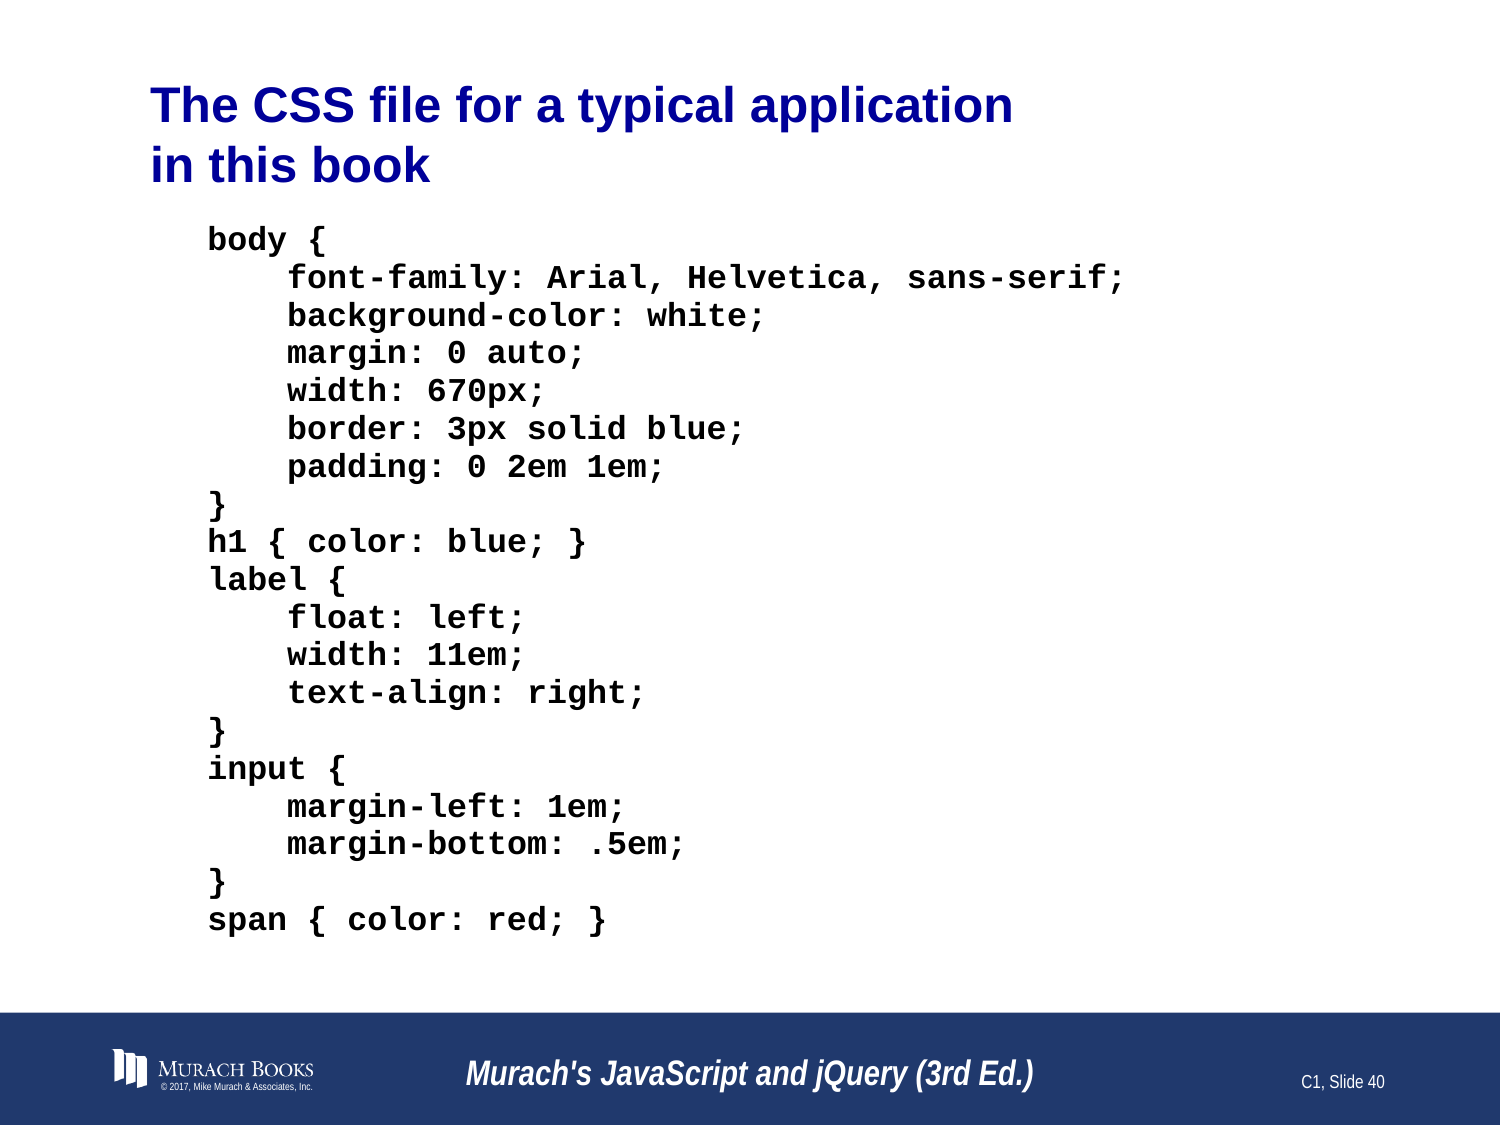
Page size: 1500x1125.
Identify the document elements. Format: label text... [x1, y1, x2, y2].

slide_number C1, Slide 40 [1087, 1025, 1400, 1100]
slide_number Murach's JavaScript and jQuery (3rd Ed.) [463, 1025, 1050, 1100]
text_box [149, 222, 1351, 941]
title The CSS file for a typical application in this book [150, 102, 1350, 164]
footer © 2017, Mike Murach & Associates, Inc. [12, 1025, 463, 1100]
